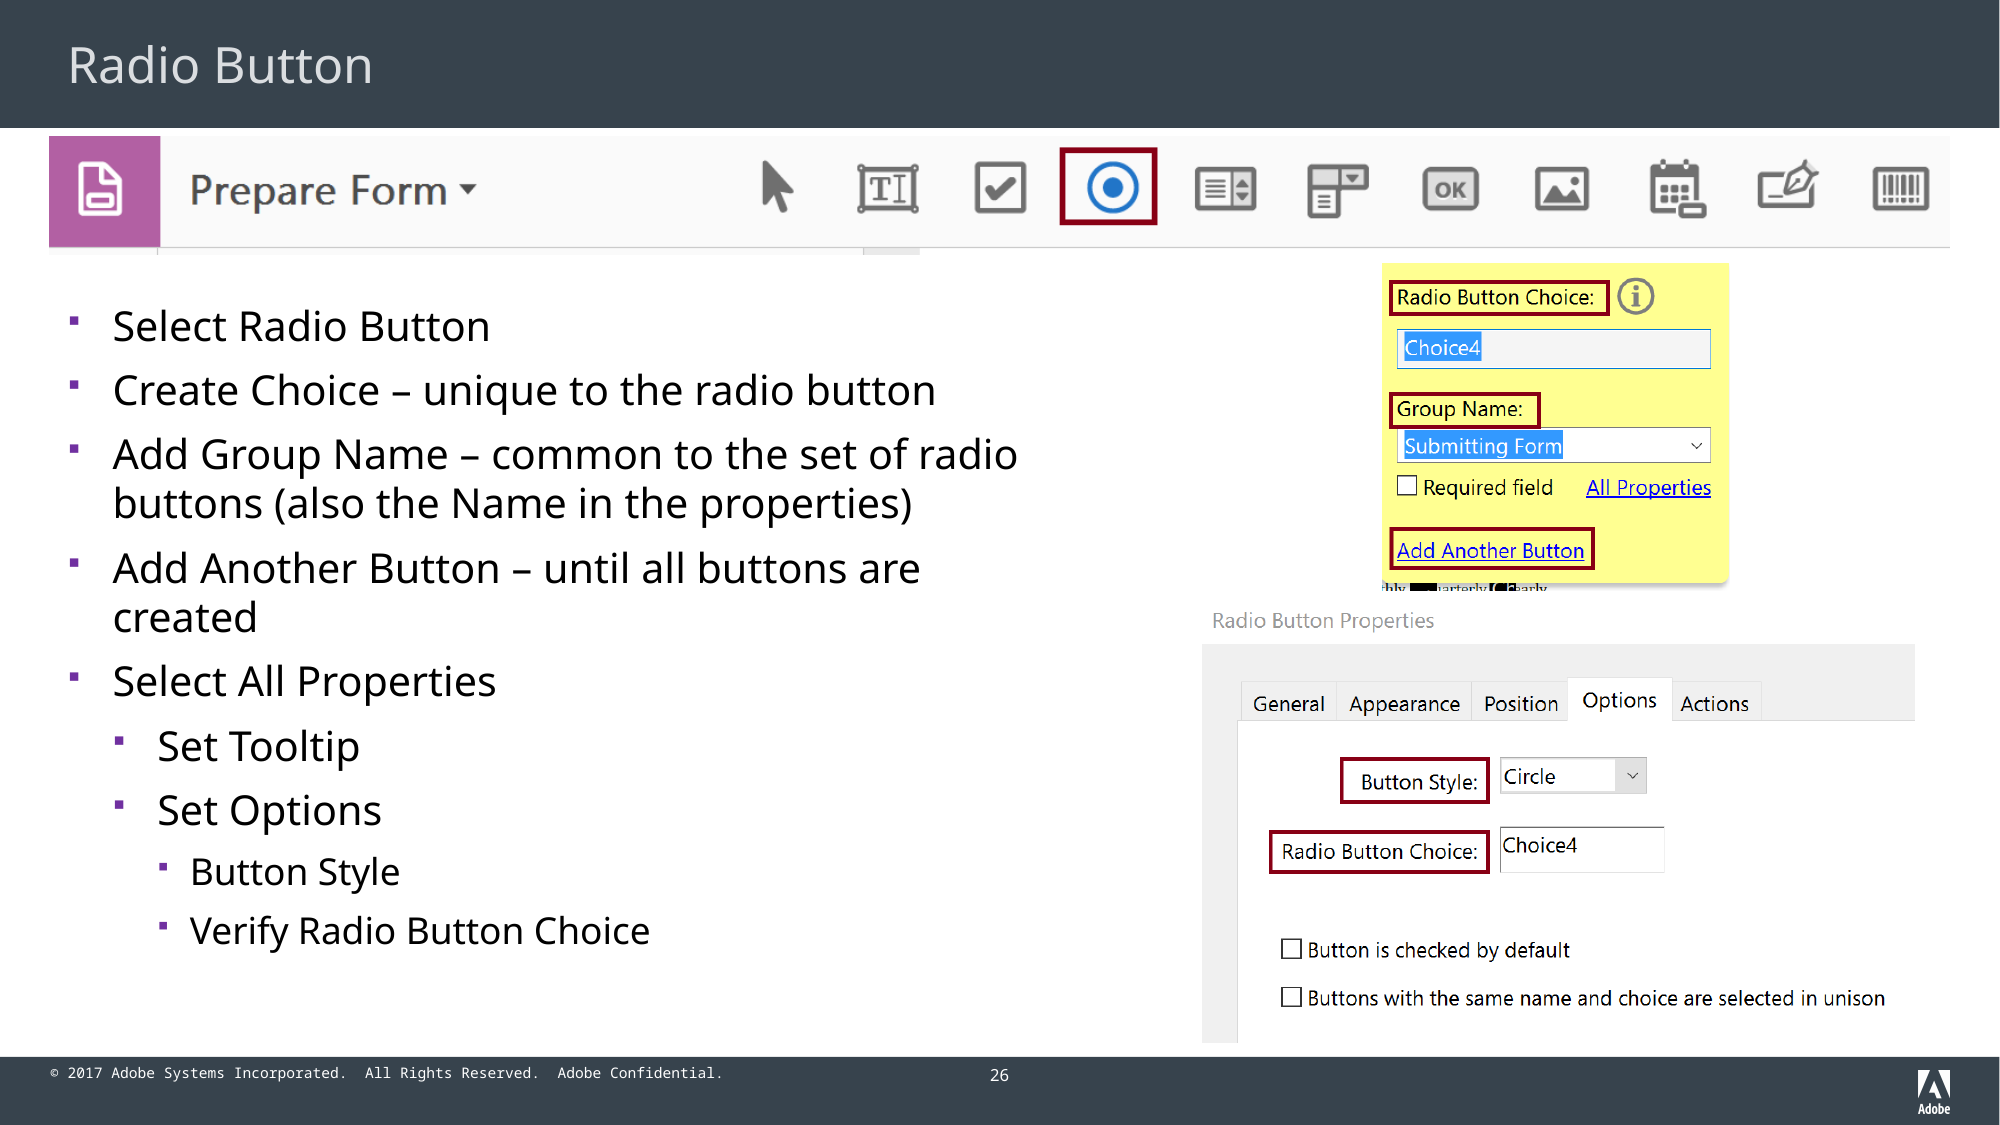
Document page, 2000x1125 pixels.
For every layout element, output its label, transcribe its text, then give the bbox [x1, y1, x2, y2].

picture [1918, 1070, 1950, 1114]
title Radio Button [49, 30, 1950, 98]
picture [49, 136, 1950, 256]
slide_number 26 [916, 1062, 1083, 1091]
picture [1201, 598, 1915, 1044]
list Select Radio Button Create Choice – unique to the radio button Add Group Name – common to the set of radio buttons (also the Name in the properties) Add Another Button – until all buttons are created Select All Properties Set Tooltip Set Options Button Style Verify Radio Button Choice [49, 290, 1091, 965]
picture [1381, 267, 1731, 592]
